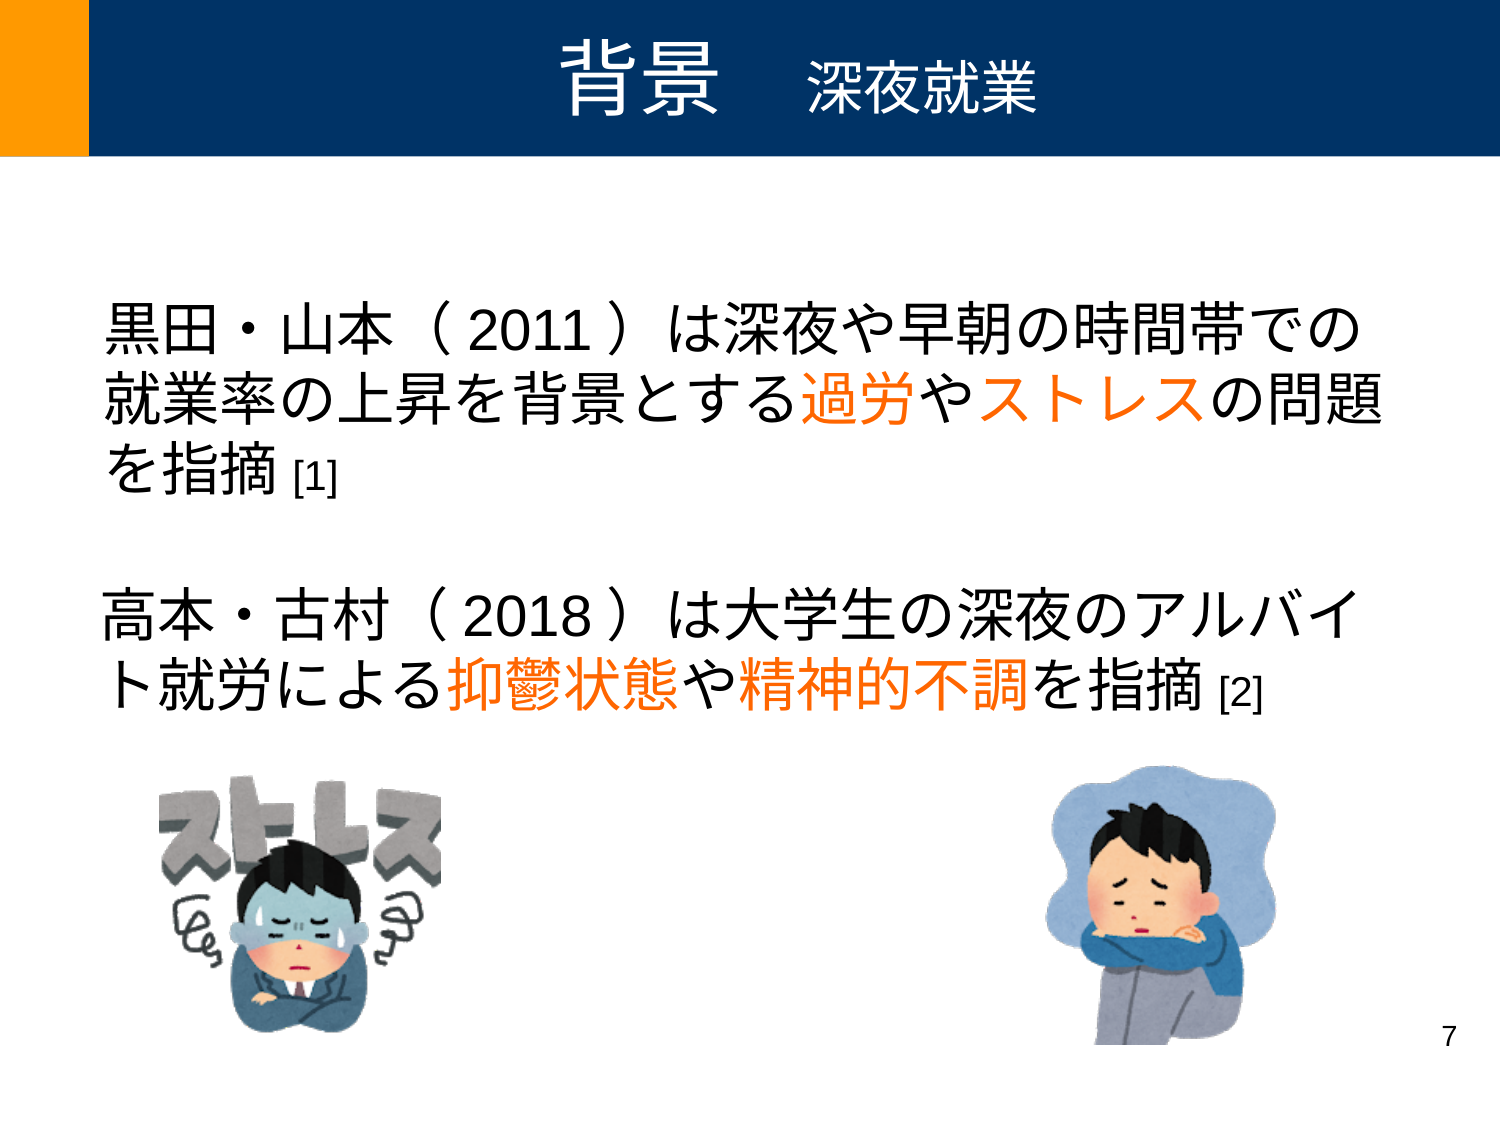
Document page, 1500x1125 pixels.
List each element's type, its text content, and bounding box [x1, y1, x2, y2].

picture [1021, 764, 1302, 1045]
text_box 黒田・山本（2011）は深夜や早朝の時間帯での就業率の上昇を背景とする過労やストレスの問題を指摘[1] [88, 285, 1435, 510]
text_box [0, 0, 1500, 157]
slide_number 7 [1122, 1010, 1473, 1089]
text_box 高本・古村（2018）は大学生の深夜のアルバイト就労による抑鬱状態や精神的不調を指摘[2] [84, 570, 1422, 726]
picture [159, 763, 441, 1045]
